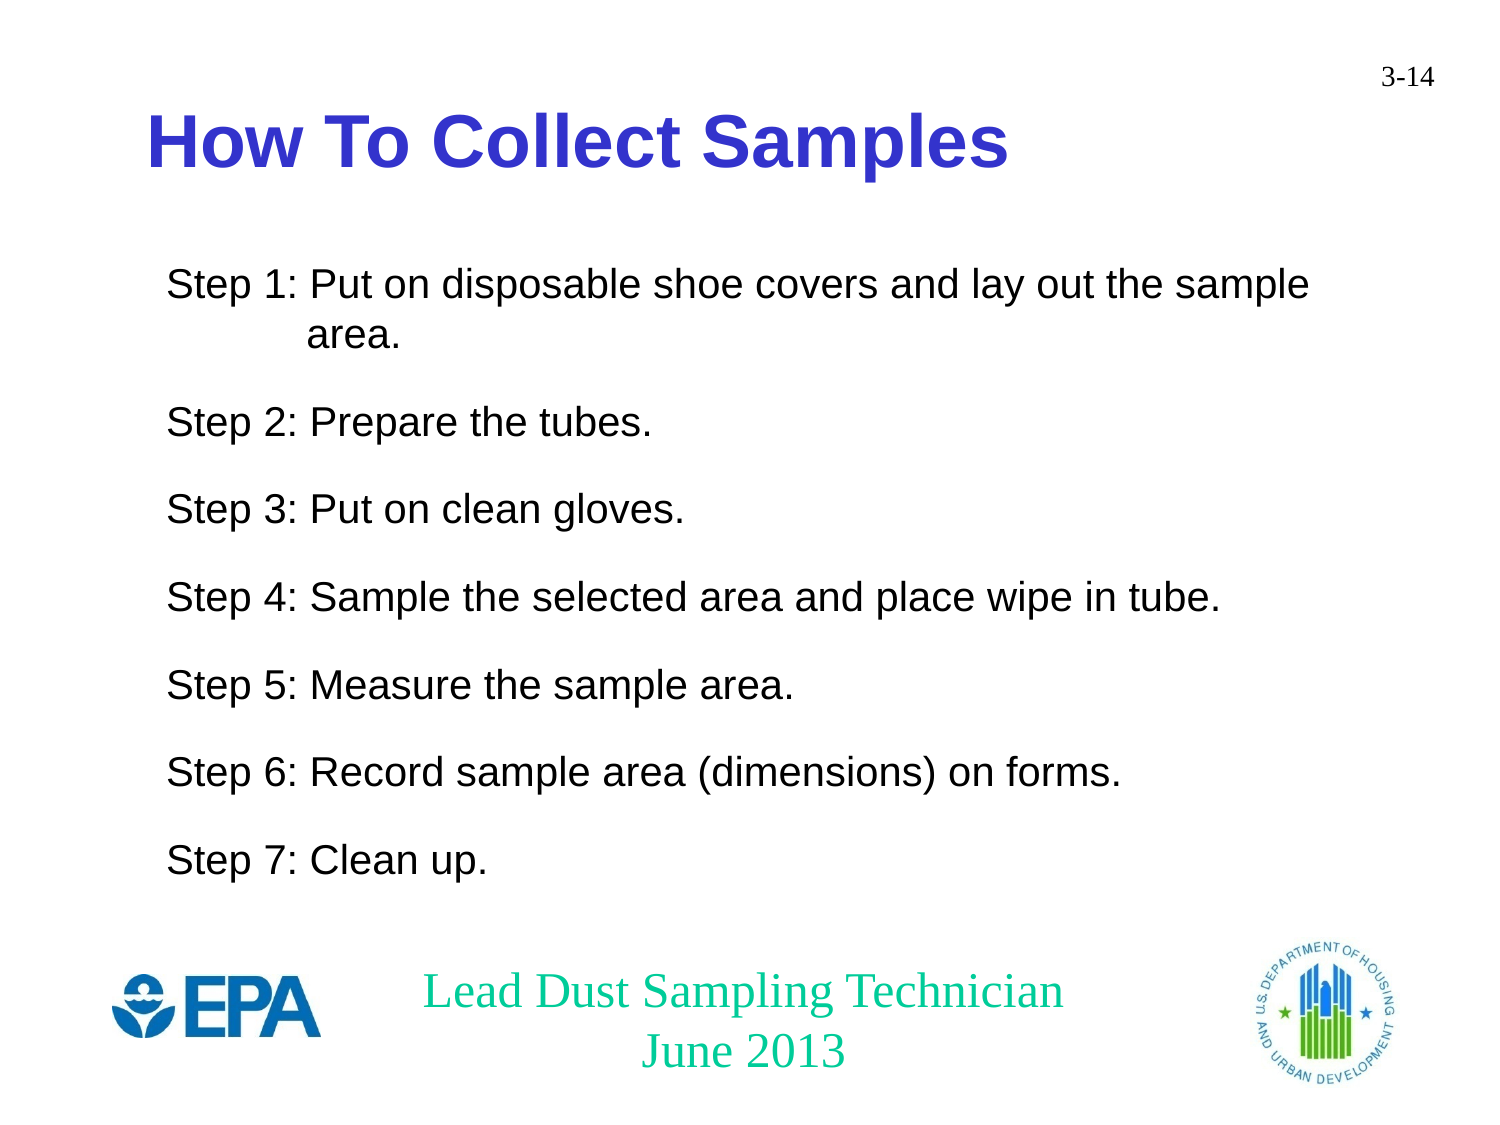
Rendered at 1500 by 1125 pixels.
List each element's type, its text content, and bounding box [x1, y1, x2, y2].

picture [1250, 937, 1400, 1088]
text_box Step 1: Put on disposable shoe covers and lay out the sample area. Step 2: Prepare the tubes. Step 3: Put on clean gloves. Step 4: Sample the selected area and place wipe in tube. Step 5: Measure the sample area. Step 6: Record sample area (dimensions) on forms. Step 7: Clean up. [151, 249, 1348, 885]
text_box How To Collect Samples [131, 26, 1282, 249]
picture [112, 974, 321, 1038]
